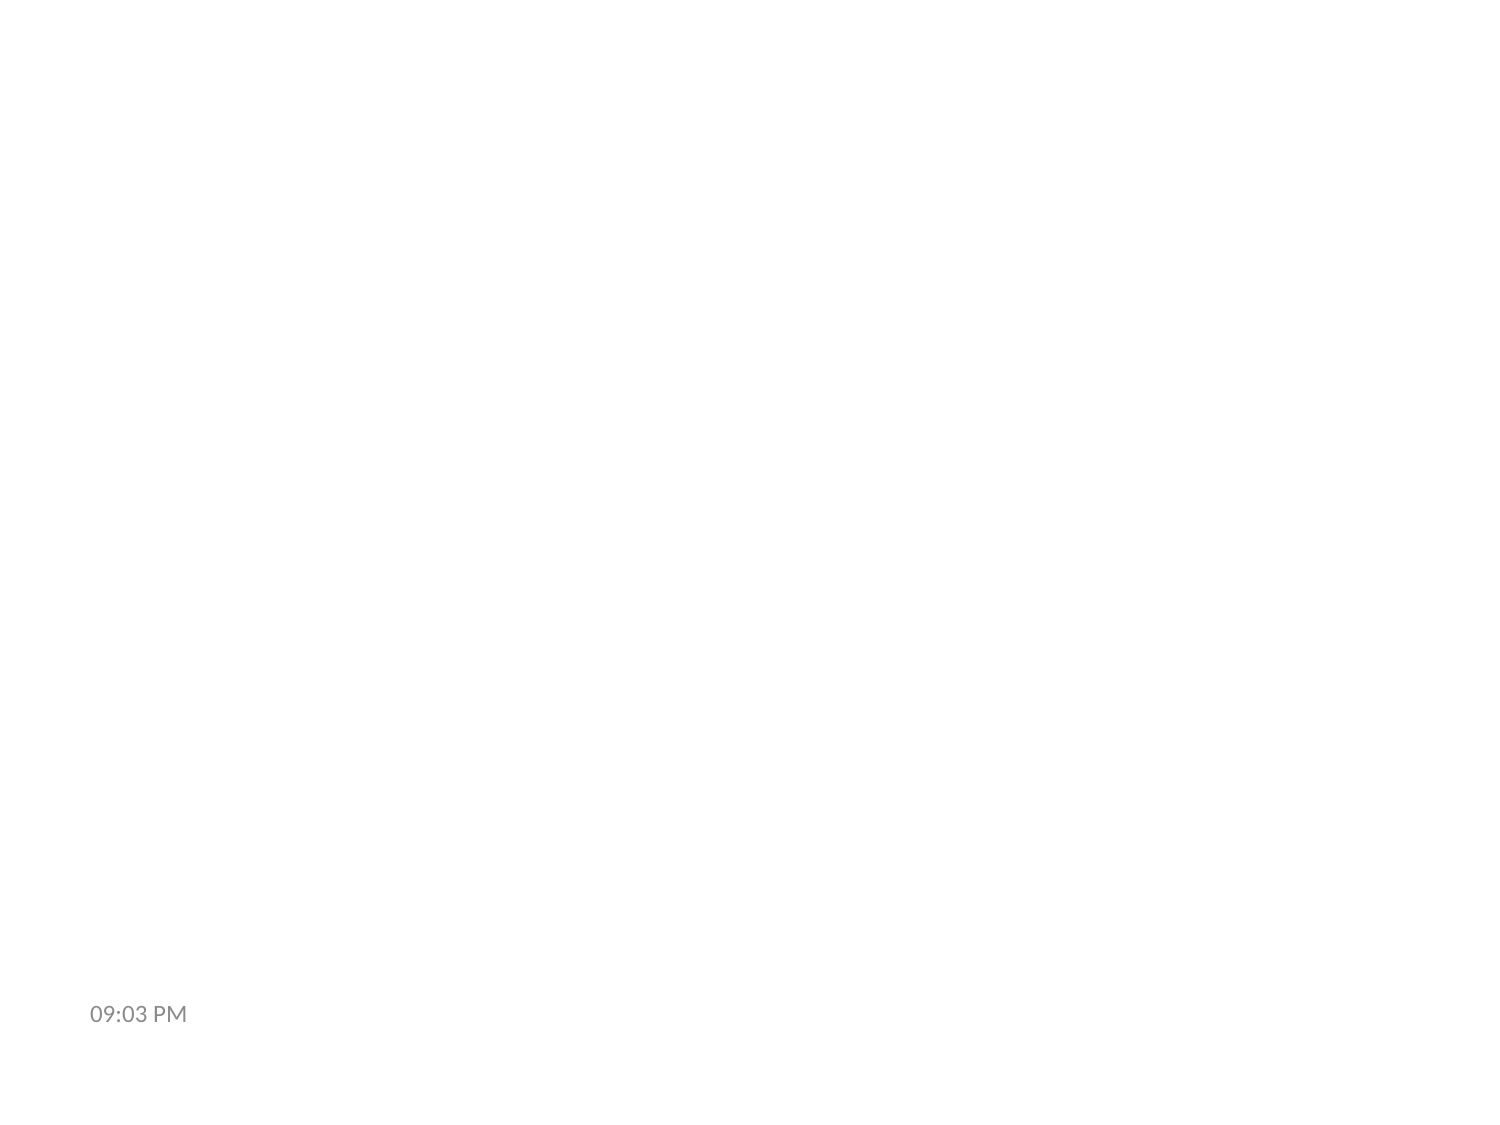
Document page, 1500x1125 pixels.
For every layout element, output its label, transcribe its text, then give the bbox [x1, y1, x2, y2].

text_box 3:35 PM [75, 982, 425, 1043]
